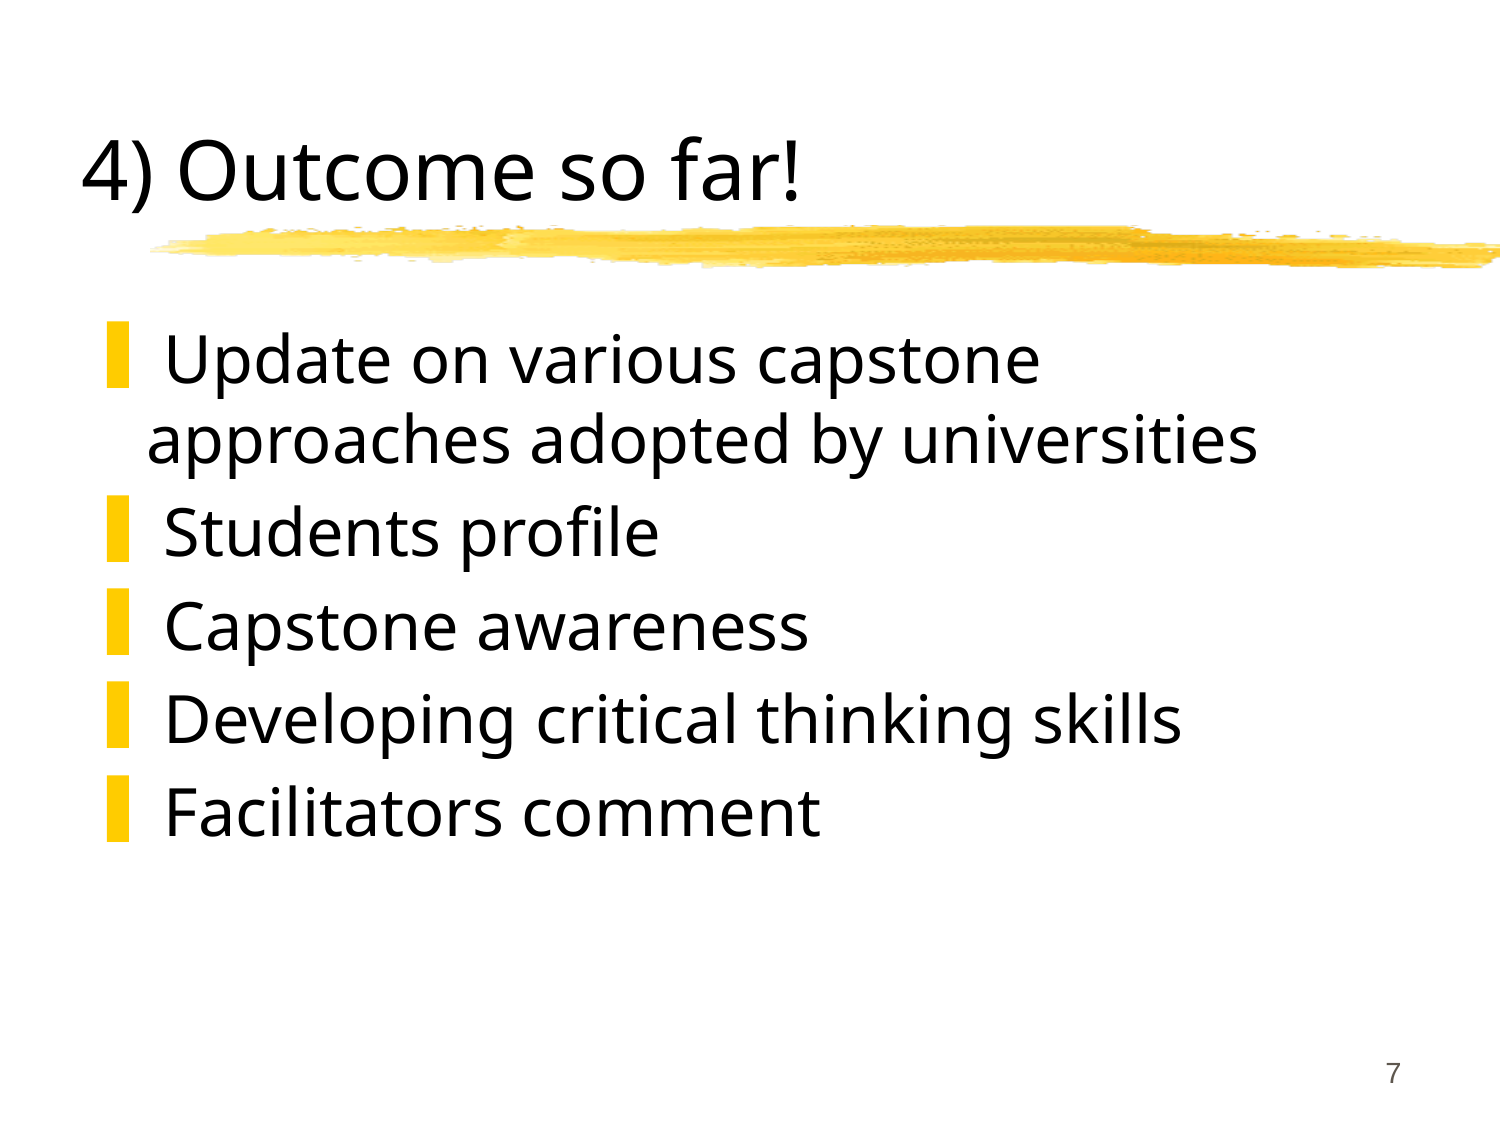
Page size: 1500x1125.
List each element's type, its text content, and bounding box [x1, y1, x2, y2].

picture [150, 215, 1500, 279]
list Update on various capstone approaches adopted by universities Students profile Capstone awareness Developing critical thinking skills Facilitators comment [75, 309, 1417, 994]
title 4) Outcome so far! [66, 37, 1342, 225]
slide_number 7 [1103, 1021, 1417, 1098]
